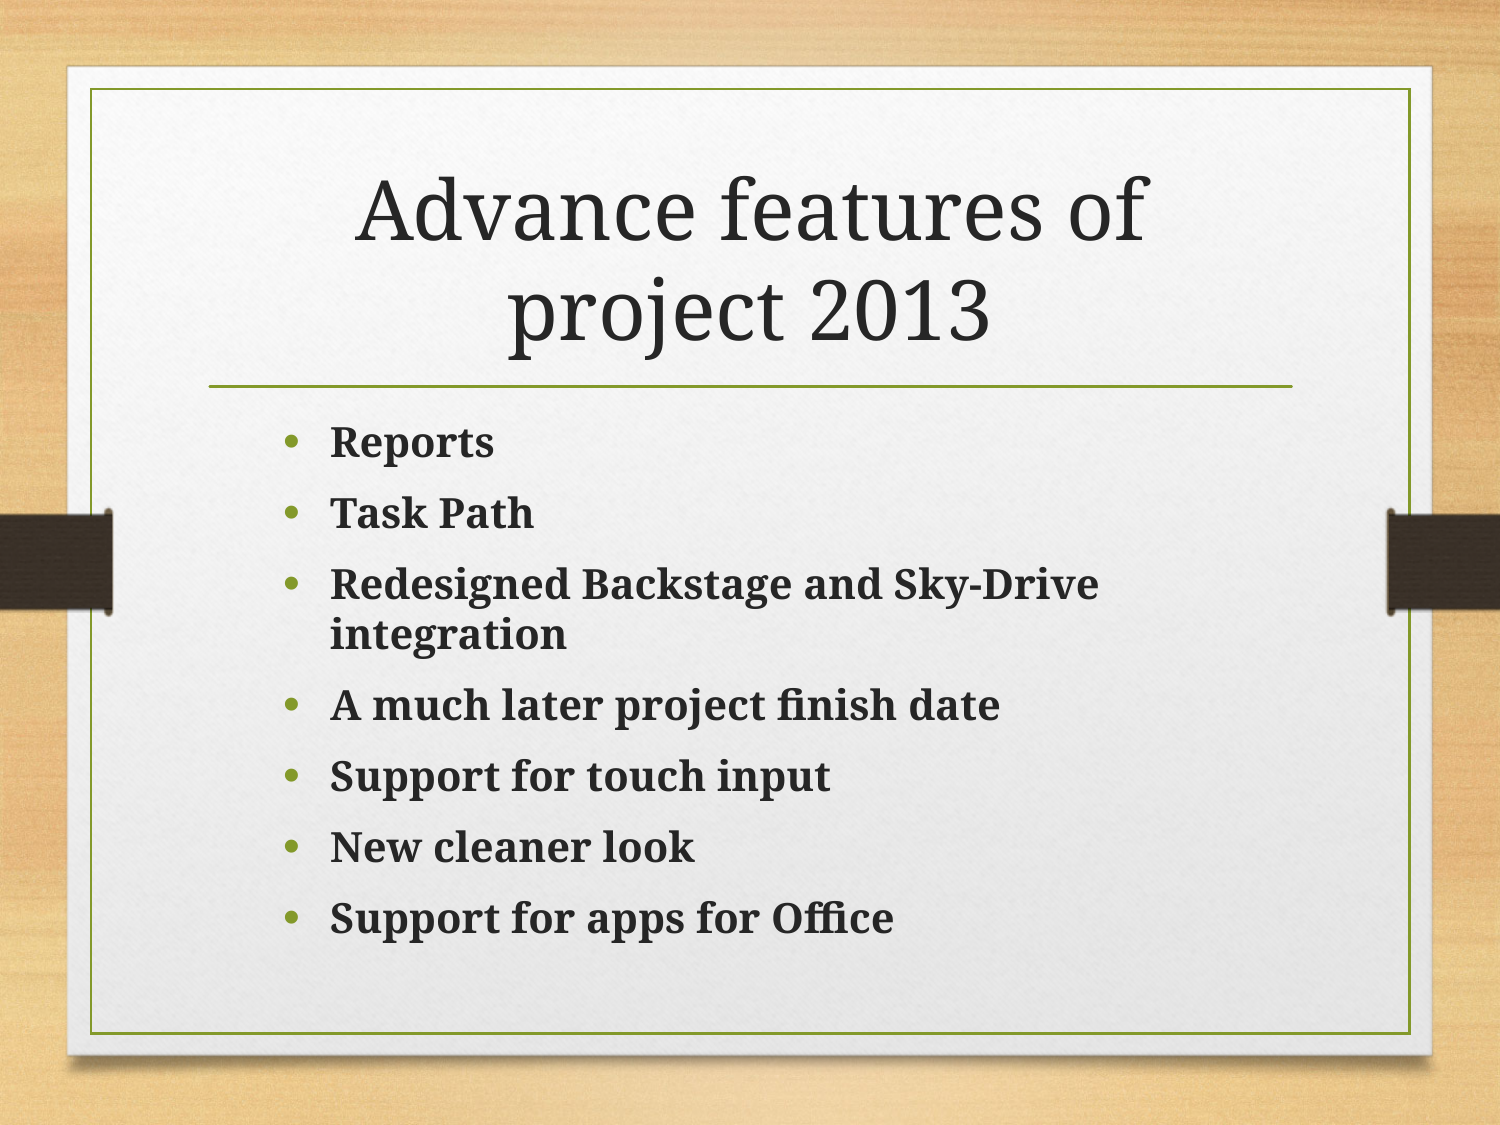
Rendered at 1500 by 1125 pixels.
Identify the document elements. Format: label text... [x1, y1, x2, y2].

list Reports Task Path Redesigned Backstage and Sky-Drive integration A much later project finish date Support for touch input New cleaner look Support for apps for Office [193, 408, 1309, 974]
picture [0, 0, 1500, 1125]
title Advance features of project 2013 [193, 150, 1309, 365]
